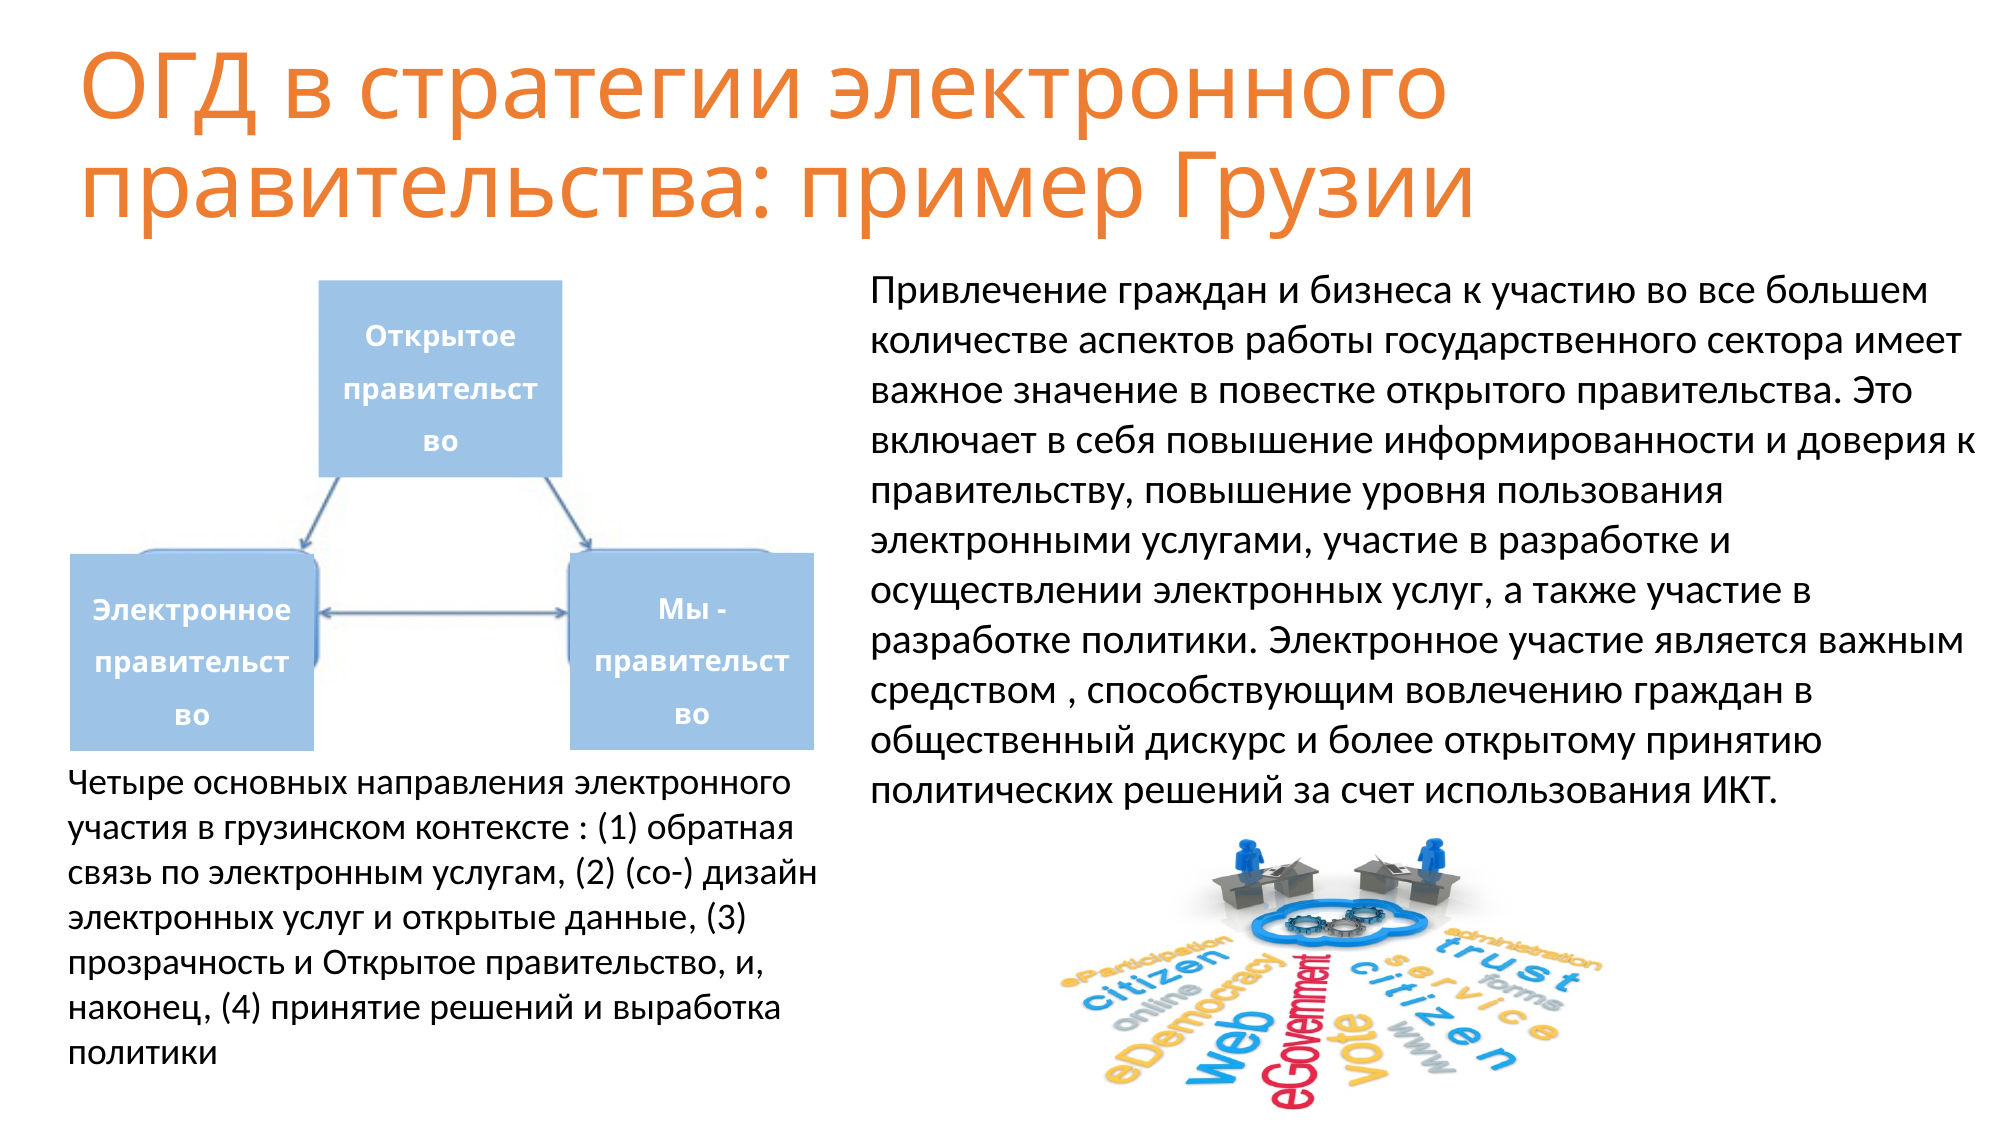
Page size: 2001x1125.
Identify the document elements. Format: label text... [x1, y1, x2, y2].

text_box Привлечение граждан и бизнеса к участию во все большем количестве аспектов работы государственного сектора имеет важное значение в повестке открытого правительства. Это включает в себя повышение информированности и доверия к правительству, повышение уровня пользования электронными услугами, участие в разработке и осуществлении электронных услуг, а также участие в разработке политики. Электронное участие является важным средством , способствующим вовлечению граждан в общественный дискурс и более открытому принятию политических решений за счет использования ИКТ. [855, 254, 2000, 920]
title ОГД в стратегии электронного правительства: пример Грузии [64, 28, 1879, 250]
text_box Открытое правительство [318, 280, 563, 291]
text_box Электронное правительство [70, 553, 314, 751]
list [118, 291, 795, 689]
text_box Мы - правительство [570, 552, 814, 750]
picture [1038, 821, 1622, 1120]
text_box Четыре основных направления электронного участия в грузинском контексте : (1) обратная связь по электронным услугам, (2) (со-) дизайн электронных услуг и открытые данные, (3) прозрачность и Открытое правительство, и, наконец, (4) принятие решений и выработка политики [53, 749, 903, 1080]
